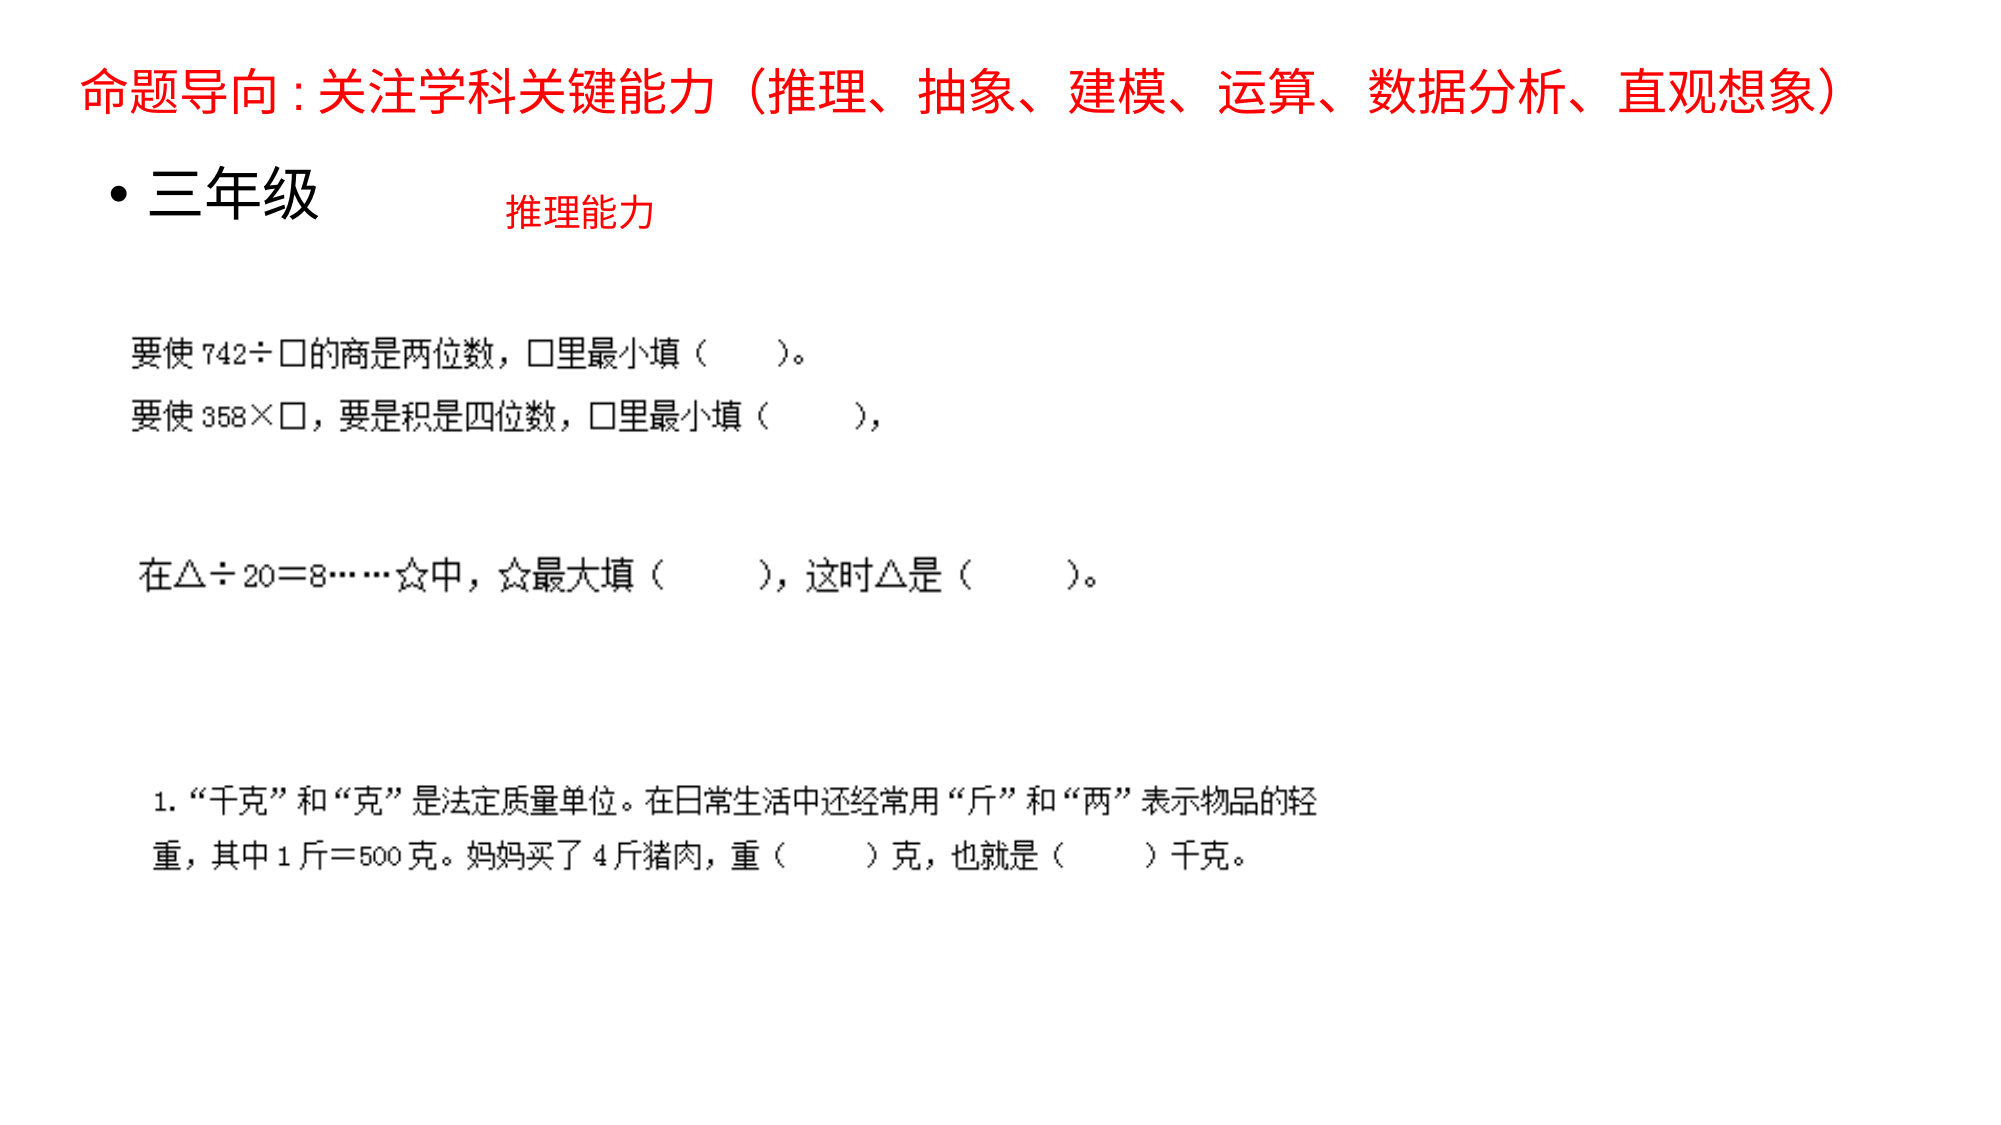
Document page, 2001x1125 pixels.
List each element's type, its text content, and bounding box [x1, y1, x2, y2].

text_box 推理能力 [491, 181, 671, 242]
picture [133, 548, 1152, 620]
list 三年级 [93, 157, 378, 267]
picture [133, 784, 1367, 883]
text_box 命题导向:关注学科关键能力（推理、抽象、建模、运算、数据分析、直观想象） [65, 53, 1935, 128]
picture [113, 320, 912, 441]
